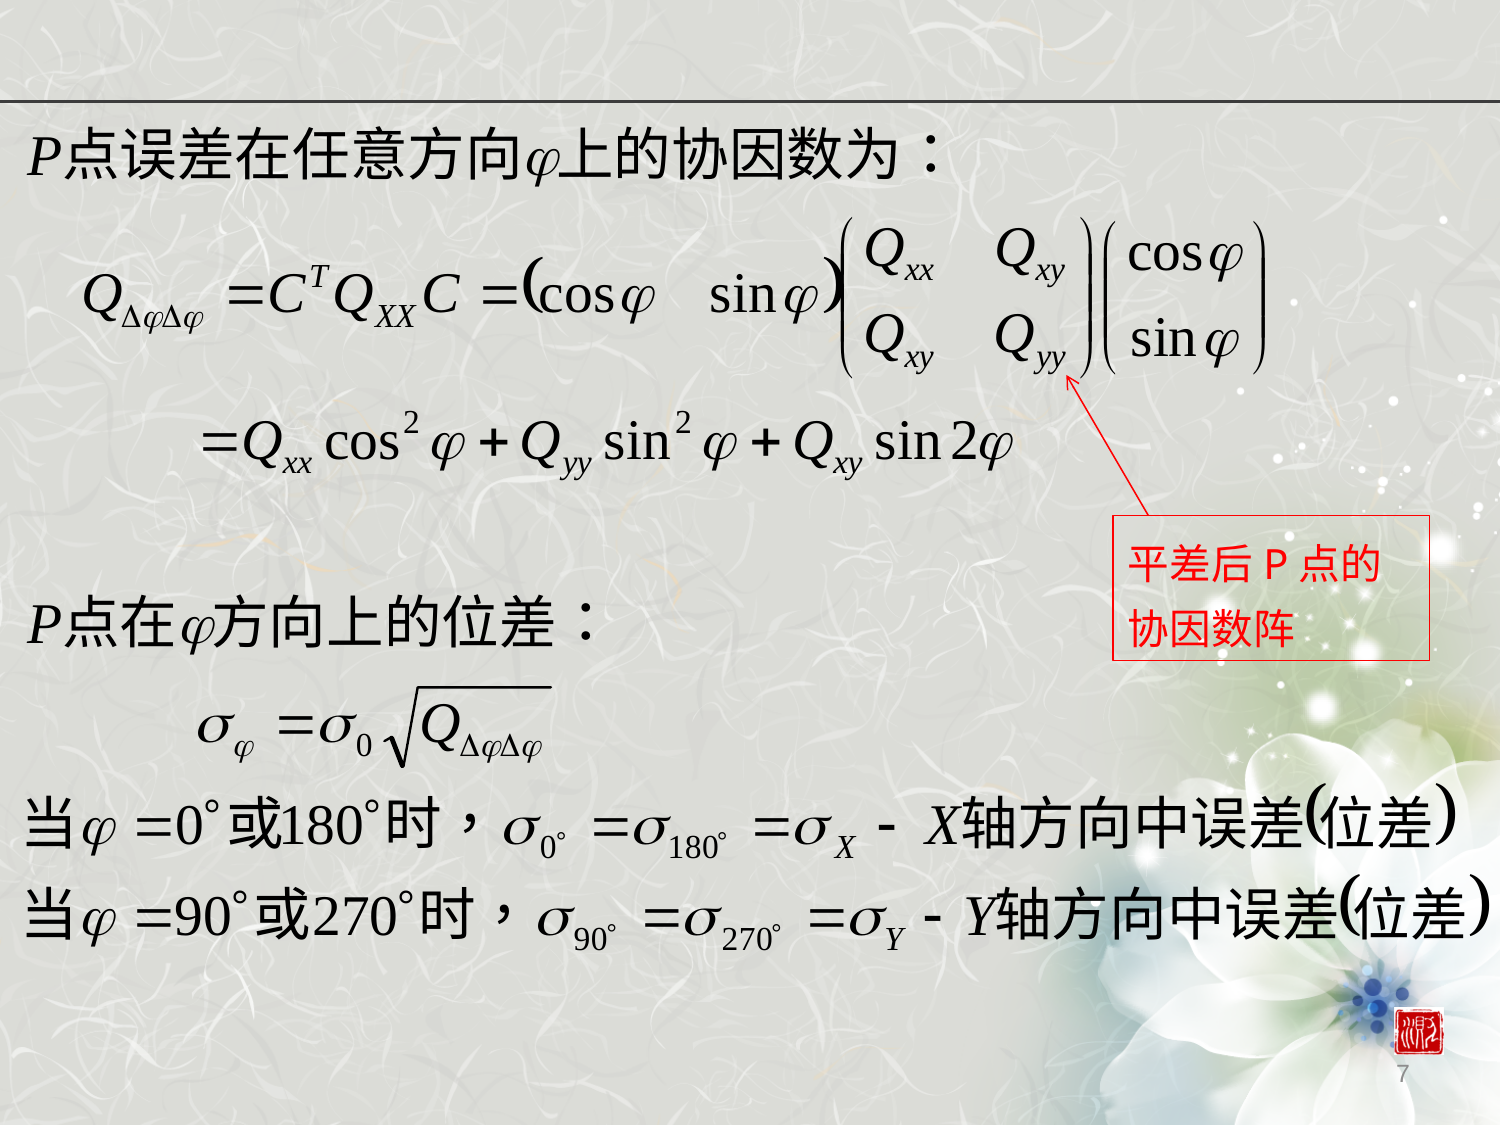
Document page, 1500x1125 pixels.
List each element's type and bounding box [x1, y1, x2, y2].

text_box [16, 116, 1493, 962]
text_box [1036, 404, 1178, 487]
picture [1394, 1007, 1444, 1055]
list [0, 0, 1500, 1125]
